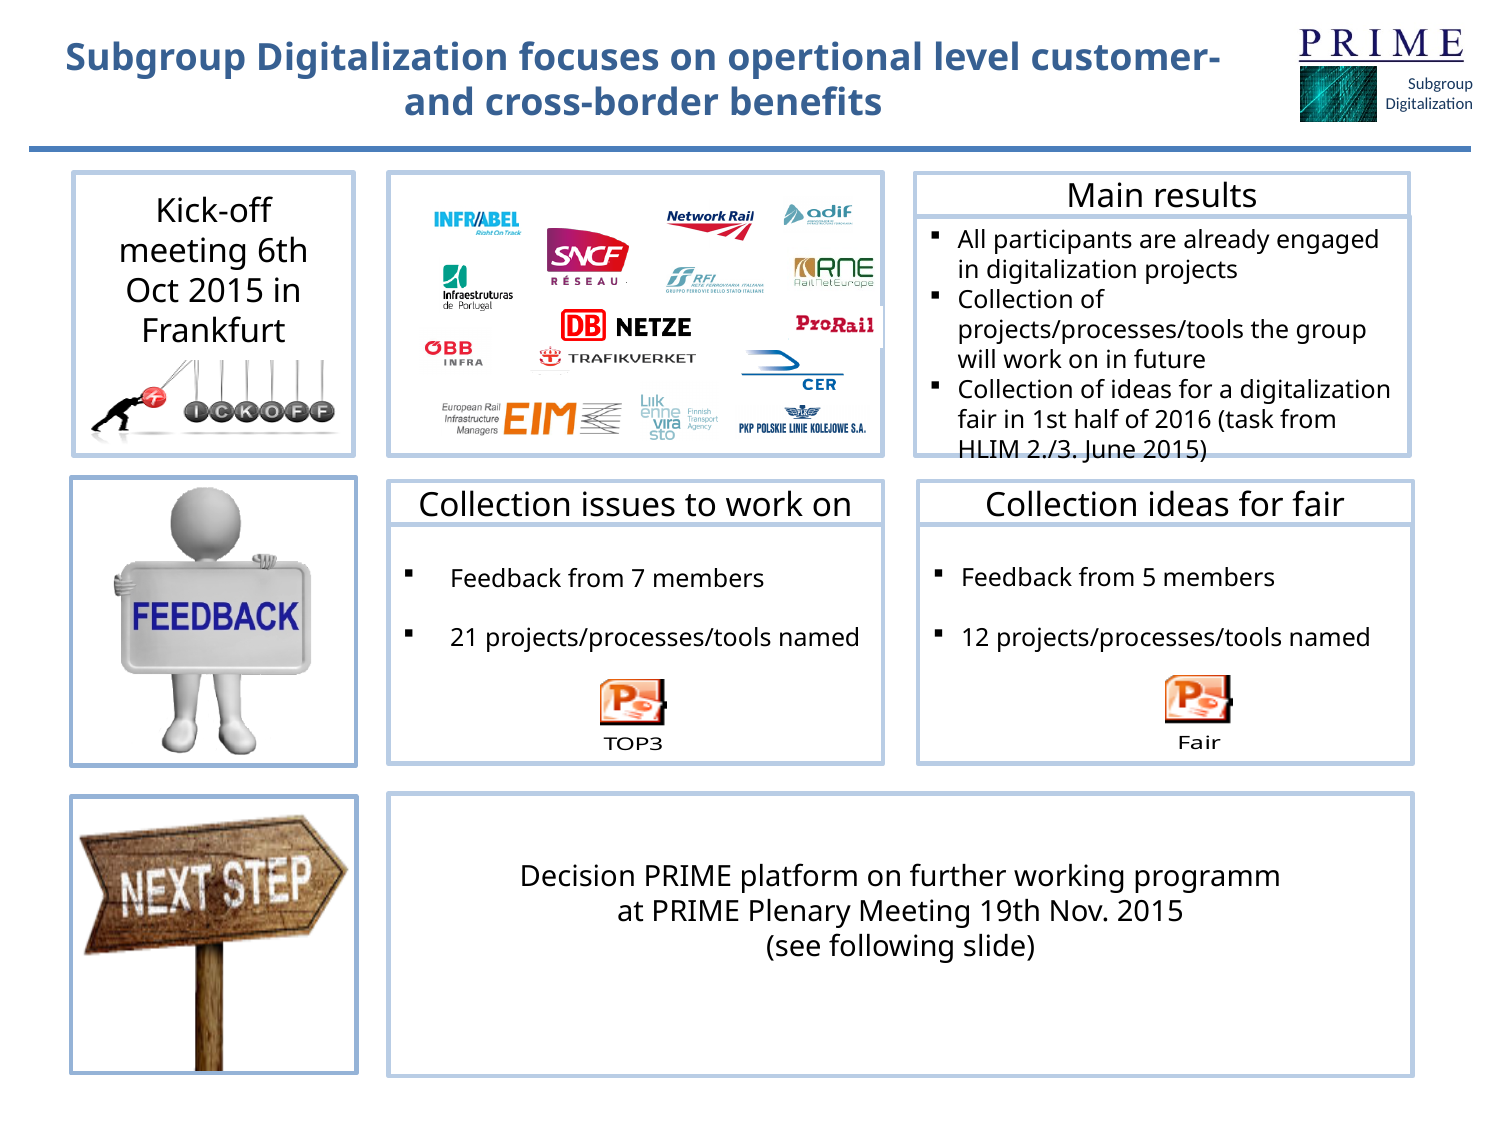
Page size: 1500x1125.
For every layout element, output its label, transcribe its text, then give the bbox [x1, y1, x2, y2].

picture [546, 228, 629, 285]
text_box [73, 172, 1413, 1077]
picture [441, 401, 623, 436]
title Subgroup Digitalization focuses on opertional level customer- and cross-border benefits [29, 19, 1258, 138]
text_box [1271, 0, 1492, 122]
